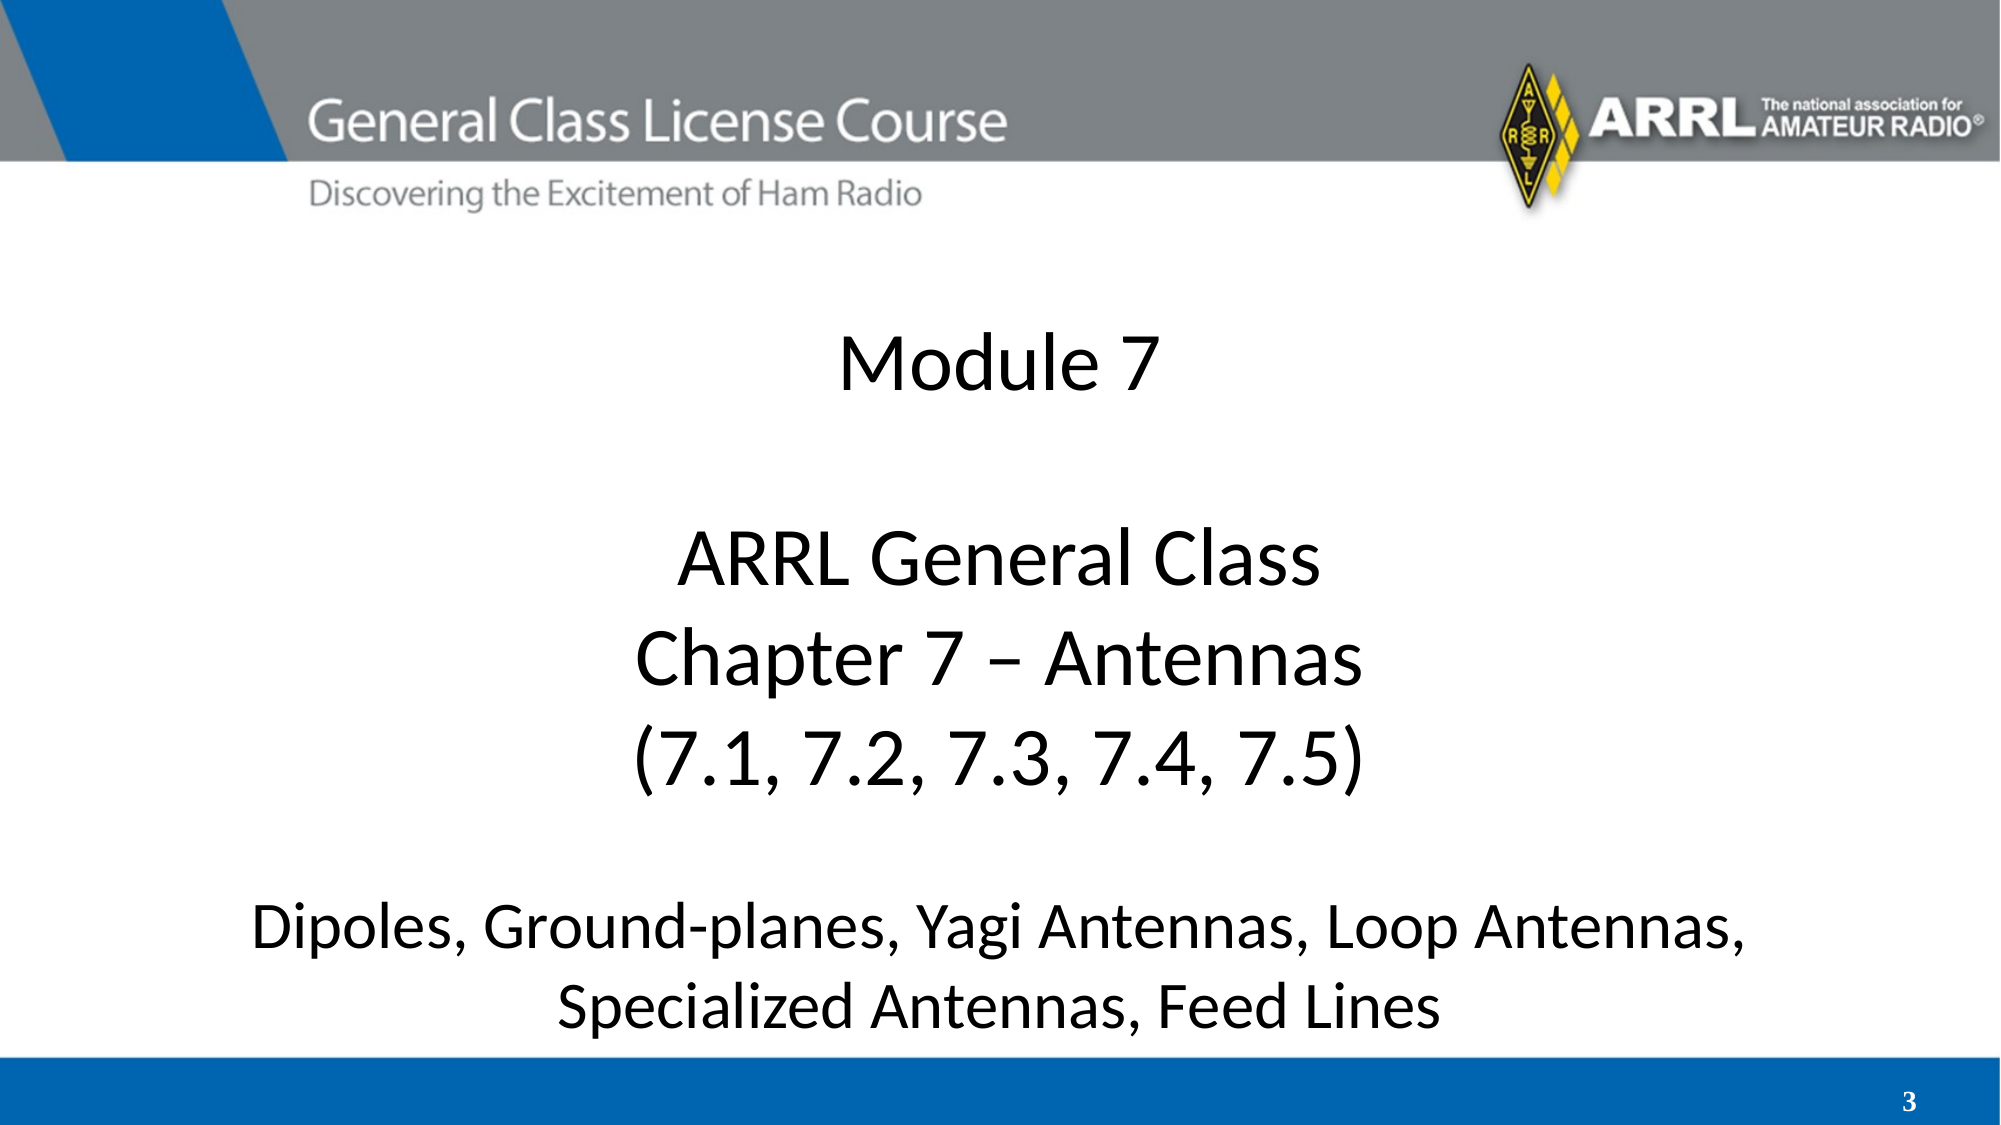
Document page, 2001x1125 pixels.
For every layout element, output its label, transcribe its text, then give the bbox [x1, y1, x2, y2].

picture [0, 0, 2001, 1125]
title Module 7 ARRL General Class Chapter 7 – Antennas (7.1, 7.2, 7.3, 7.4, 7.5) Dipoles, Ground-planes, Yagi Antennas, Loop Antennas, Specialized Antennas, Feed Lines [99, 299, 1900, 1038]
